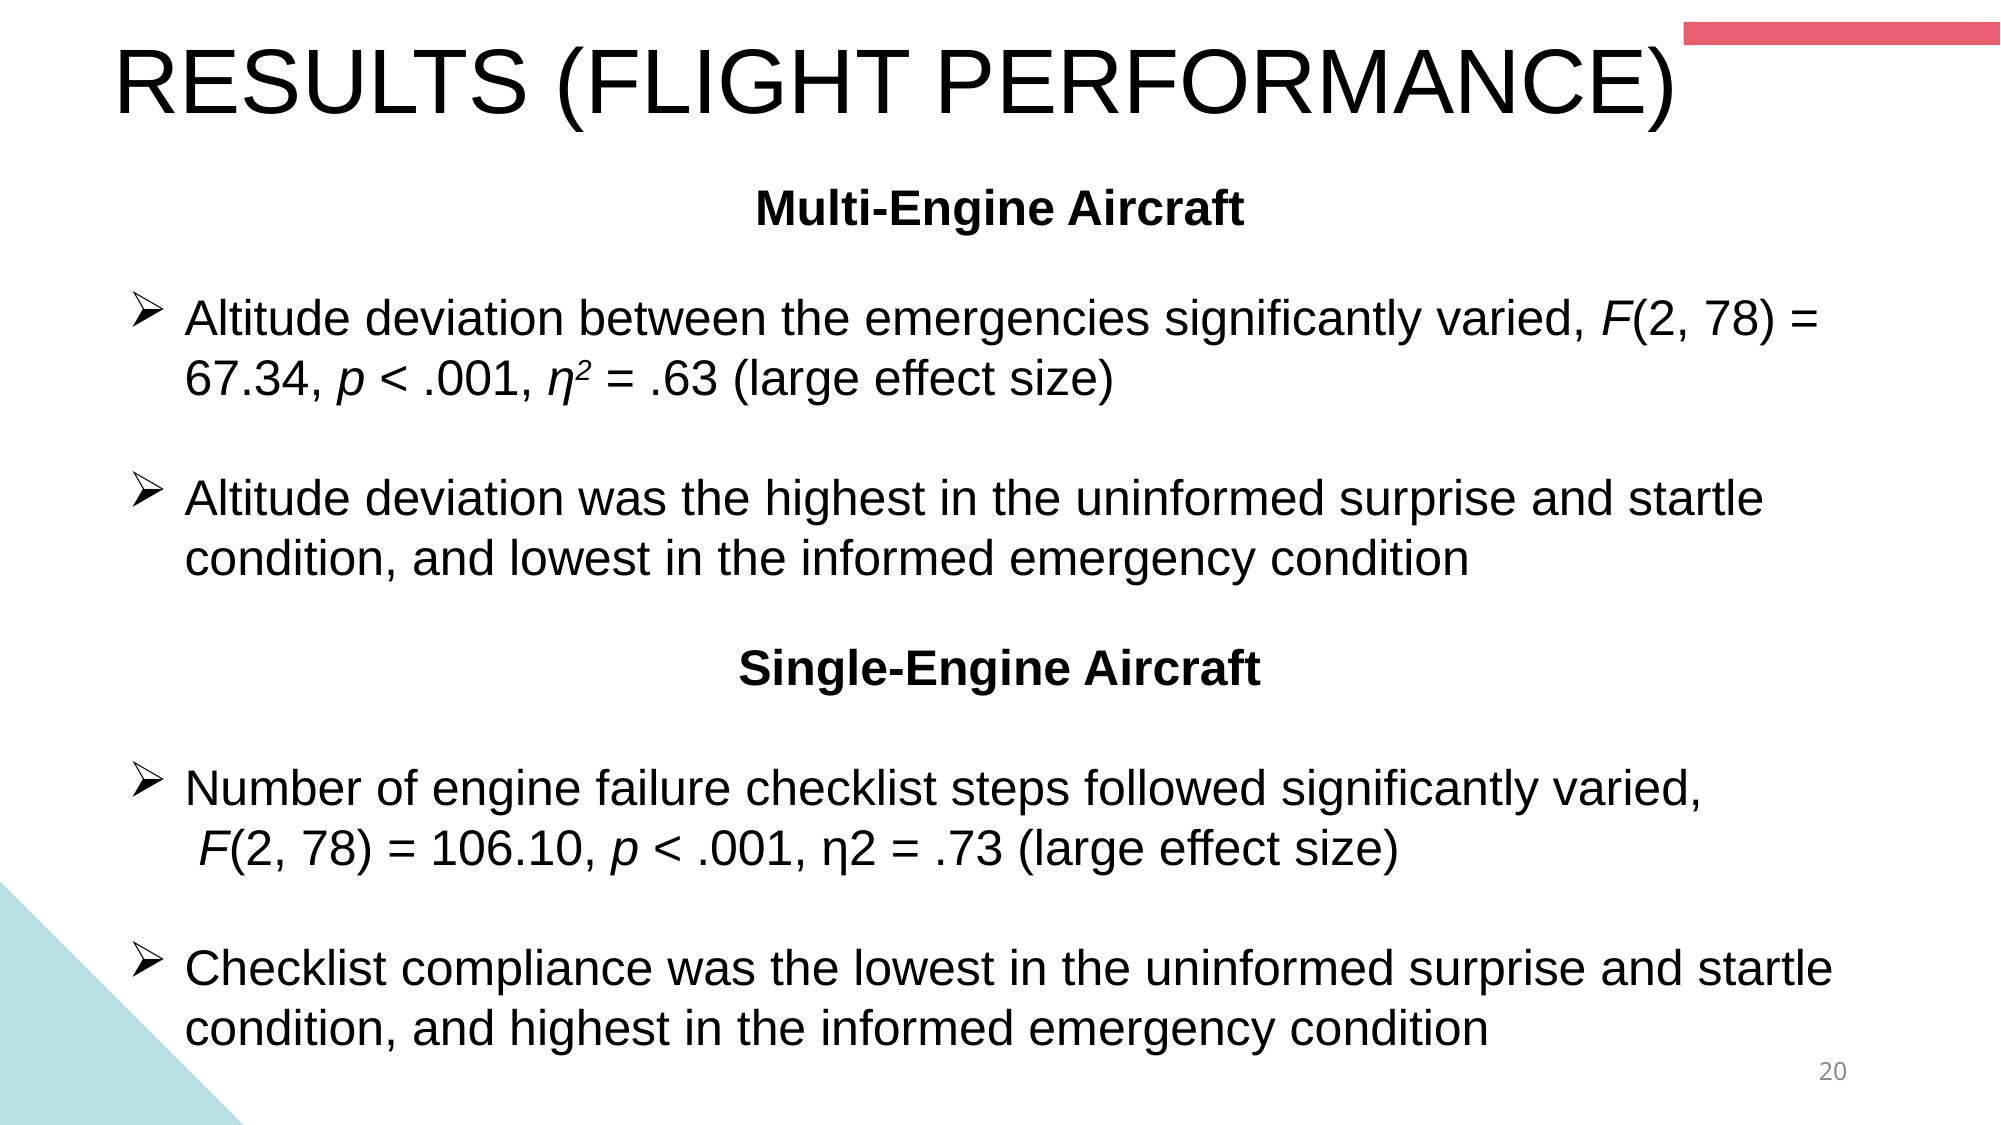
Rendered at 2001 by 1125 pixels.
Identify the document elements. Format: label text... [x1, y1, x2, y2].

text_box RESULTS (FLIGHT PERFORMANCE) [113, 21, 1887, 132]
text_box [0, 879, 113, 1125]
text_box Multi-Engine Aircraft Altitude deviation between the emergencies significantly varied, F(2, 78) = 67.34, p < .001, η2 = .63 (large effect size) Altitude deviation was the highest in the uninformed surprise and startle condition, and lowest in the informed emergency condition Single-Engine Aircraft Number of engine failure checklist steps followed significantly varied, F(2, 78) = 106.10, p < .001, η2 = .73 (large effect size) Checklist compliance was the lowest in the uninformed surprise and startle condition, and highest in the informed emergency condition [113, 168, 1887, 1125]
text_box [1683, 21, 2000, 46]
